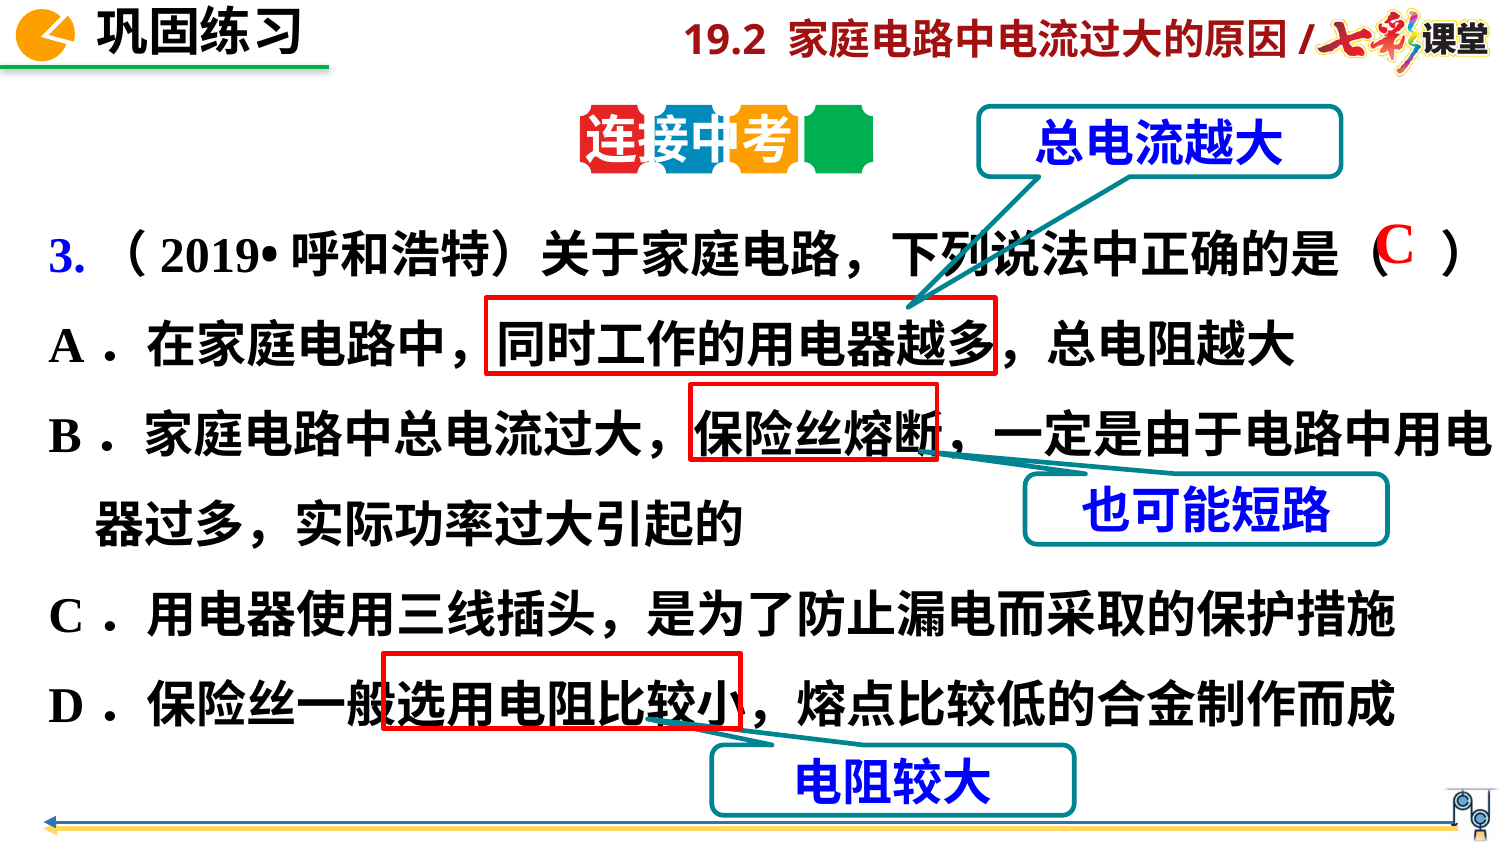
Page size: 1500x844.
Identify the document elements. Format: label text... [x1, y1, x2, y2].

text_box 3.（2019•呼和浩特）关于家庭电路，下列说法中正确的是（ ） A．在家庭电路中，同时工作的用电器越多，总电阻越大 B．家庭电路中总电流过大，保险丝熔断，一定是由于电路中用电 器过多，实际功率过大引起的 C．用电器使用三线插头，是为了防止漏电而采取的保护措施 D．保险丝一般选用电阻比较小，熔点比较低的合金制作而成 [33, 184, 1500, 740]
text_box 总电流越大 [906, 104, 1344, 310]
text_box C [1359, 198, 1435, 283]
picture [1313, 7, 1492, 77]
text_box 也可能短路 [937, 450, 1390, 547]
text_box [383, 653, 741, 729]
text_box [570, 98, 880, 177]
text_box [690, 384, 937, 460]
text_box 电阻较大 [685, 728, 1077, 818]
text_box [485, 297, 996, 374]
picture [1449, 793, 1493, 836]
